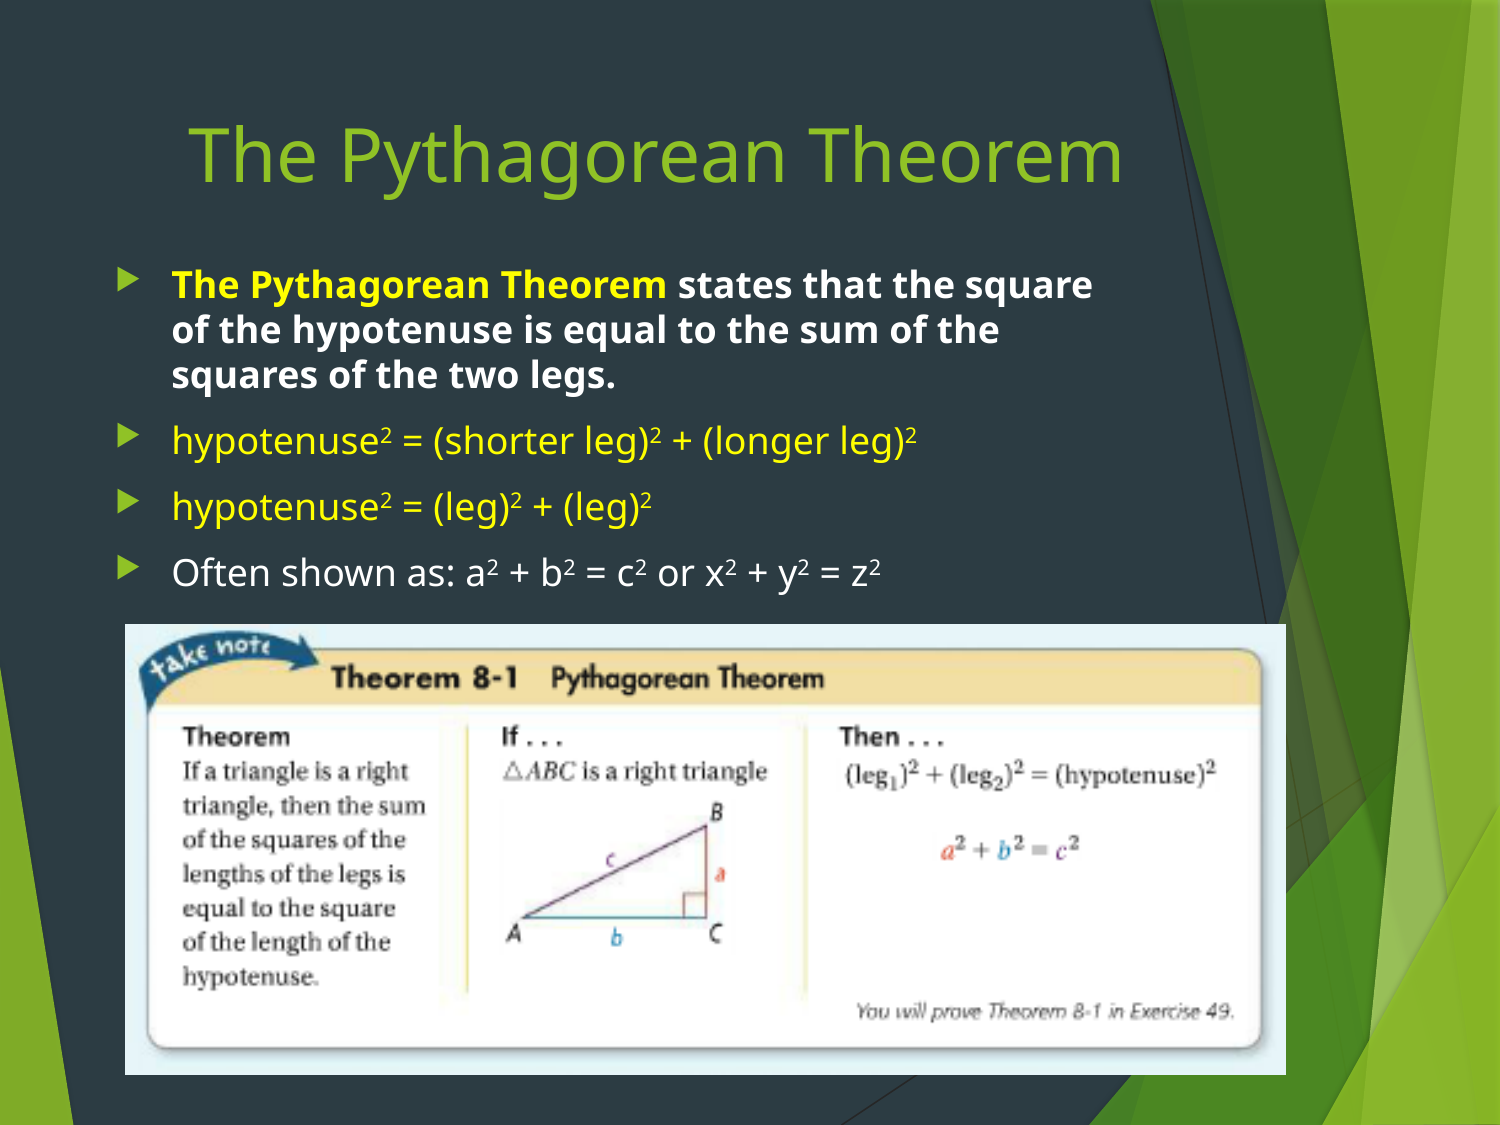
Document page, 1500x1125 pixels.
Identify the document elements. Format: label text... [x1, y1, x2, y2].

title The Pythagorean Theorem [99, 99, 1142, 253]
list The Pythagorean Theorem states that the square of the hypotenuse is equal to the sum of the squares of the two legs. hypotenuse2 = (shorter leg)2 + (longer leg)2 hypotenuse2 = (leg)2 + (leg)2 Often shown as: a2 + b2 = c2 or x2 + y2 = z2 [99, 253, 1142, 553]
picture [124, 624, 1287, 1076]
